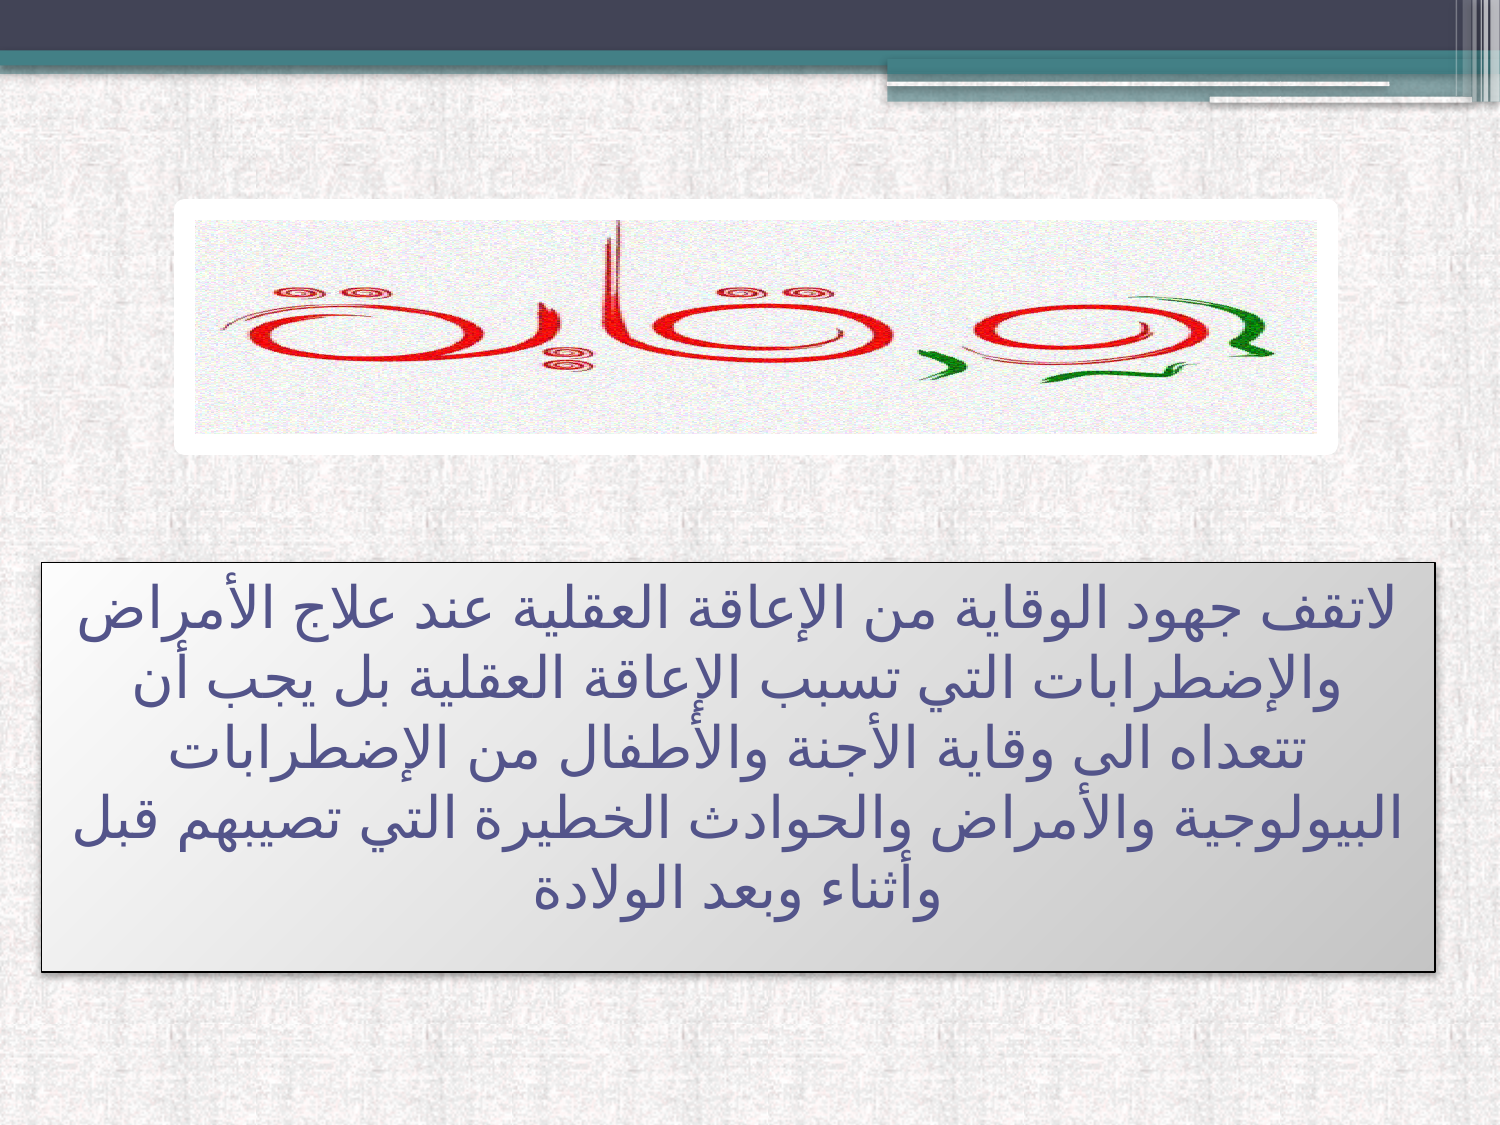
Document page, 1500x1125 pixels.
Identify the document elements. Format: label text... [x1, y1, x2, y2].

picture [0, 74, 1500, 1125]
text_box لاتقف جهود الوقاية من الإعاقة العقلية عند علاج الأمراض والإضطرابات التي تسبب الإعاقة العقلية بل يجب أن تتعداه الى وقاية الأجنة والأطفال من الإضطرابات البيولوجية والأمراض والحوادث الخطيرة التي تصيبهم قبل وأثناء وبعد الولادة [41, 562, 1436, 973]
